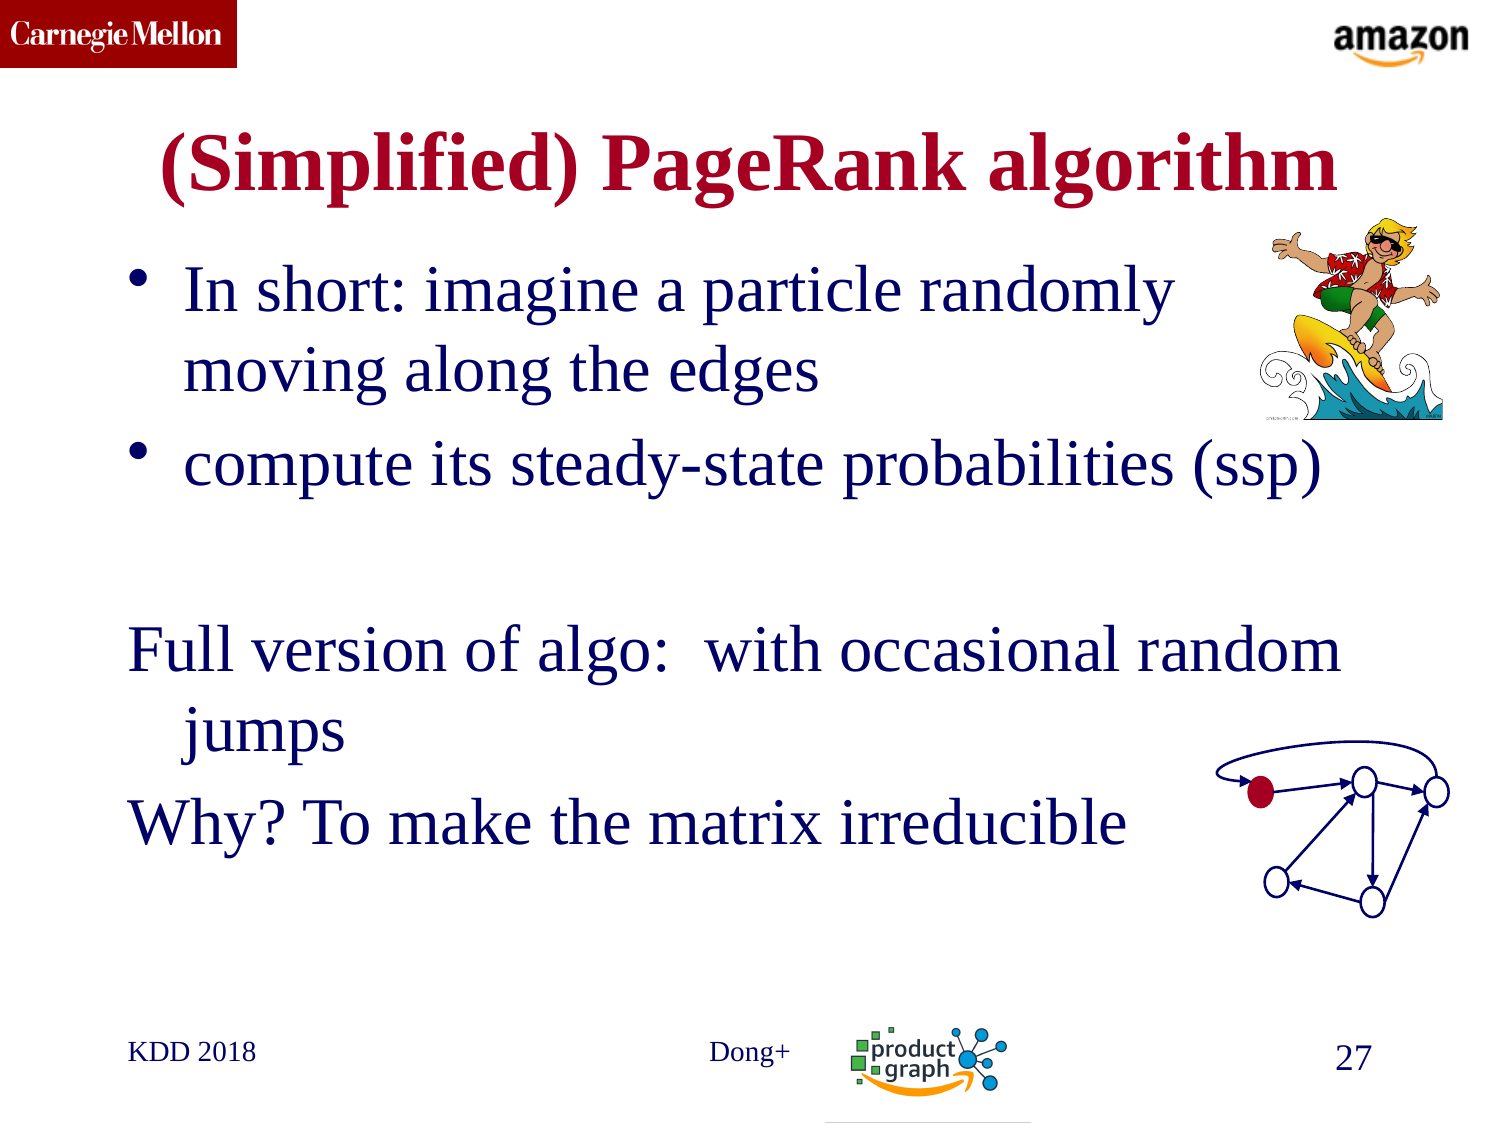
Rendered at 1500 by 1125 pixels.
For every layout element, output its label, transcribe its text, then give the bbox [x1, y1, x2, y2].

slide_number KDD 2018 [112, 1024, 426, 1101]
footer Dong+ [512, 1024, 988, 1101]
slide_number 27 [1074, 1024, 1388, 1101]
title (Simplified) PageRank algorithm [112, 99, 1388, 213]
list In short: imagine a particle randomly moving along the edges compute its steady-state probabilities (ssp) Full version of algo: with occasional random jumps Why? To make the matrix irreducible [112, 237, 1388, 1001]
picture [0, 0, 237, 68]
picture [1322, 4, 1484, 88]
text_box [1248, 766, 1449, 918]
picture [1256, 212, 1449, 425]
